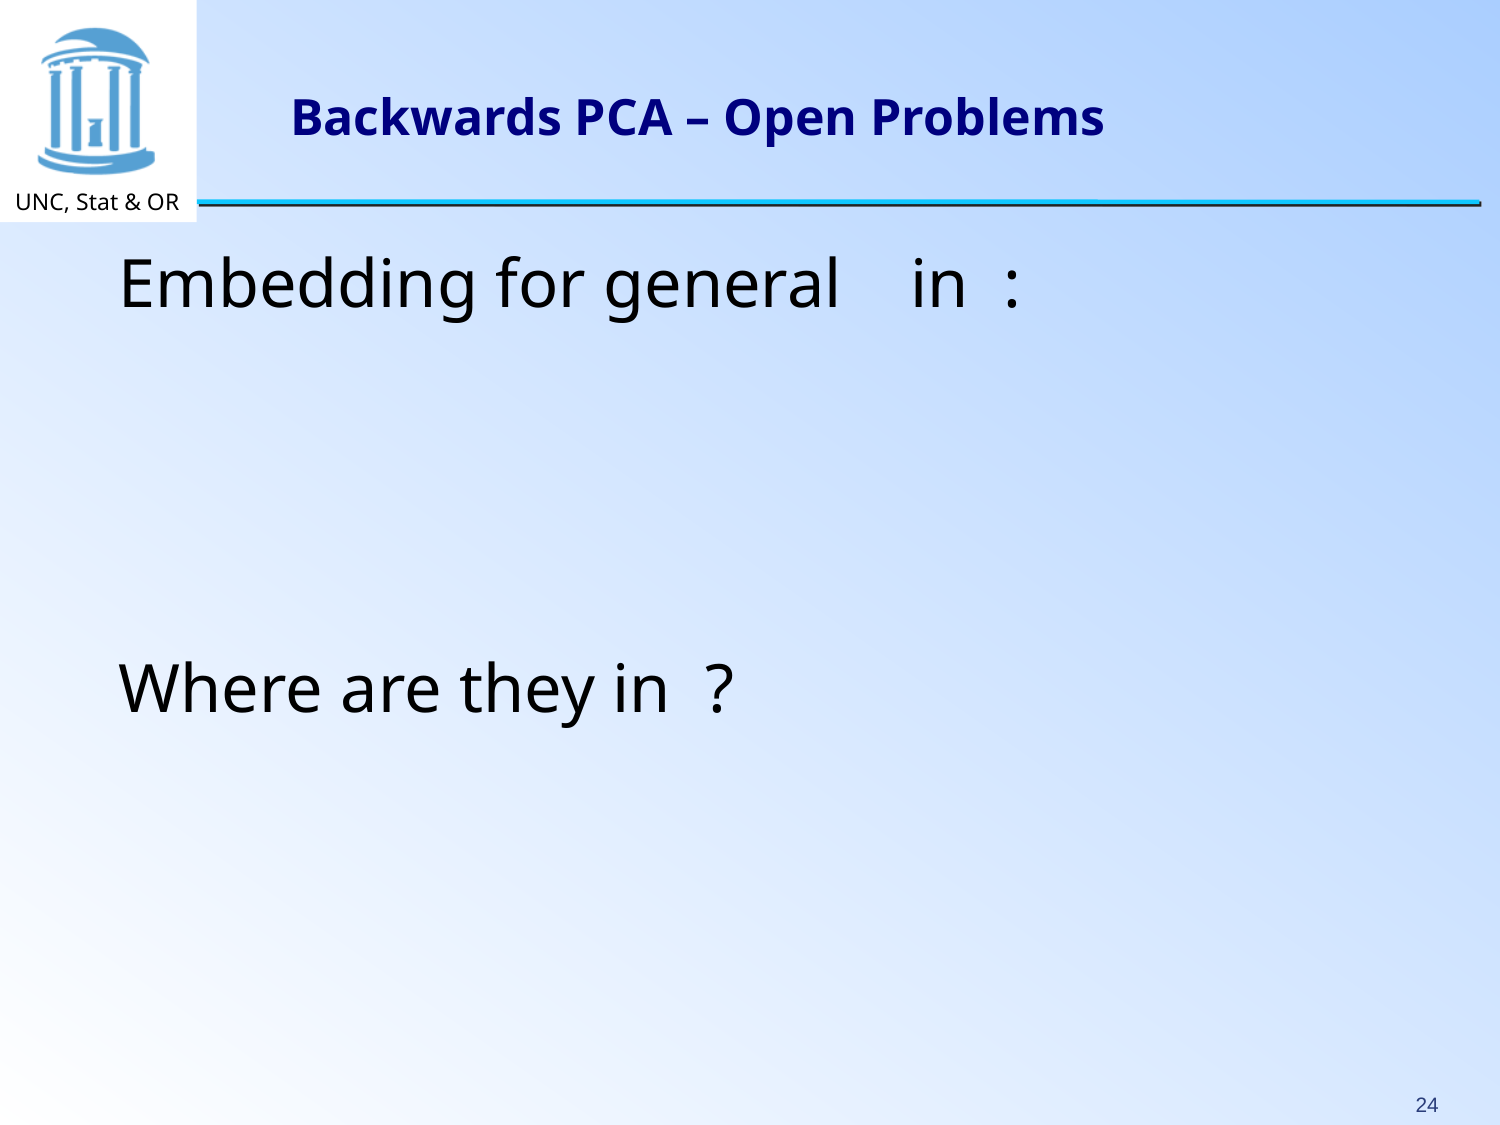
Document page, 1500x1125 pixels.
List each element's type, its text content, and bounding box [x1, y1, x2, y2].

title Backwards PCA – Open Problems [275, 75, 1448, 156]
picture [14, 7, 189, 189]
